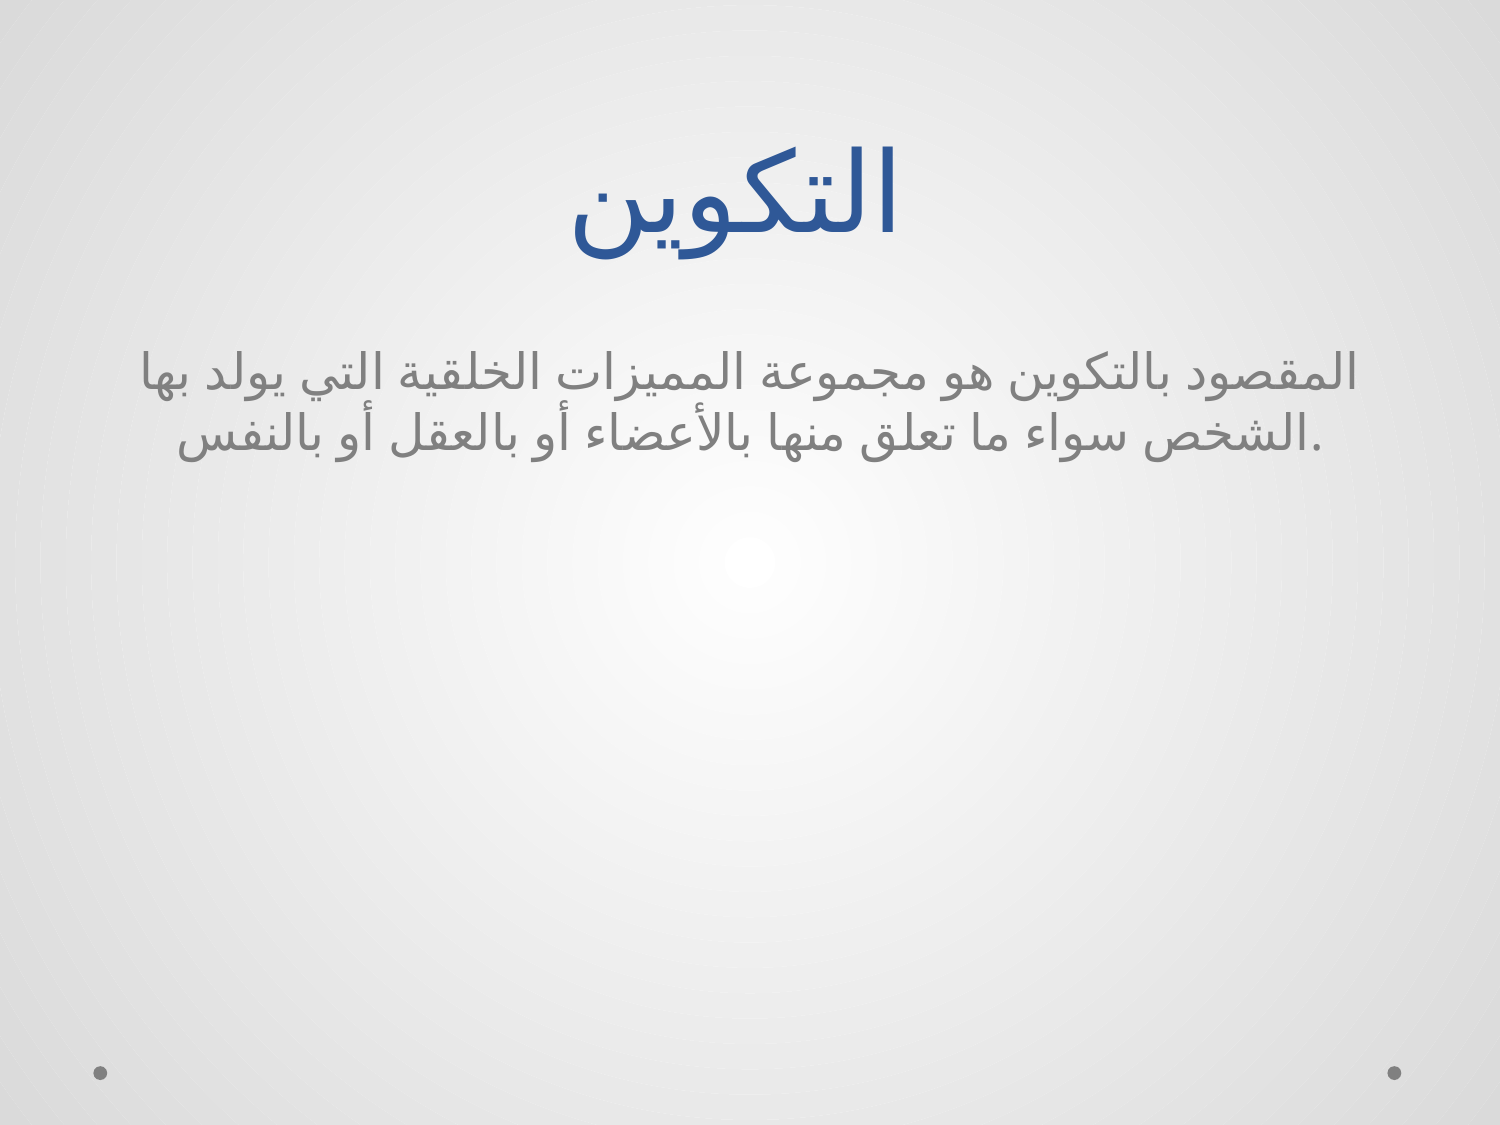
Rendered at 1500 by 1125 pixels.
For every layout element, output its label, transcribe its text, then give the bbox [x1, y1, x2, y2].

title التكوين [75, 0, 1425, 262]
list المقصود بالتكوين هو مجموعة المميزات الخلقية التي يولد بها الشخص سواء ما تعلق منها بالأعضاء أو بالعقل أو بالنفس. [75, 262, 1425, 1005]
